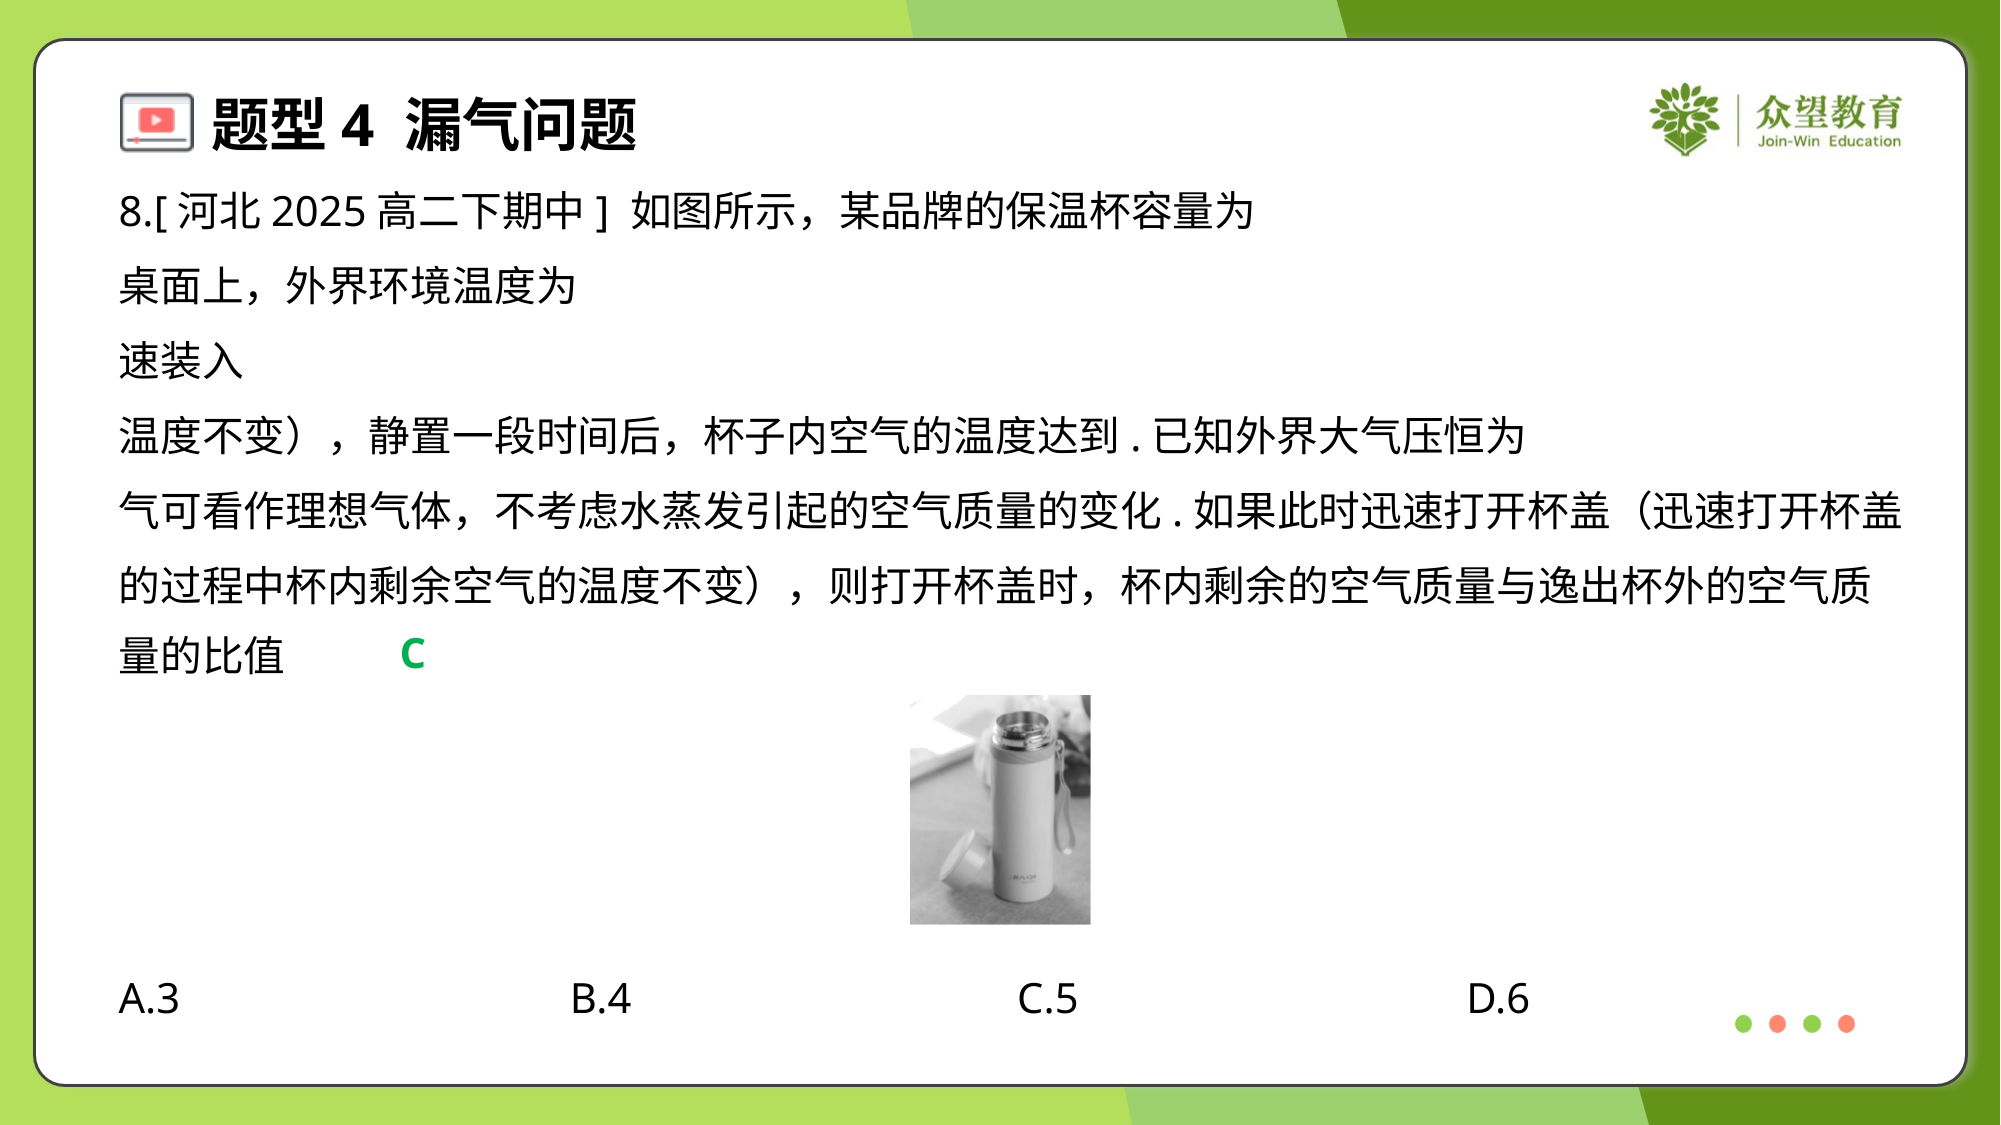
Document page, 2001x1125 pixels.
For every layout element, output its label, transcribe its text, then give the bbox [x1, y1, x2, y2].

text_box C [383, 606, 443, 671]
text_box A.3 B.4 C.5 D.6 [118, 946, 1883, 1013]
picture [0, 0, 2000, 1125]
